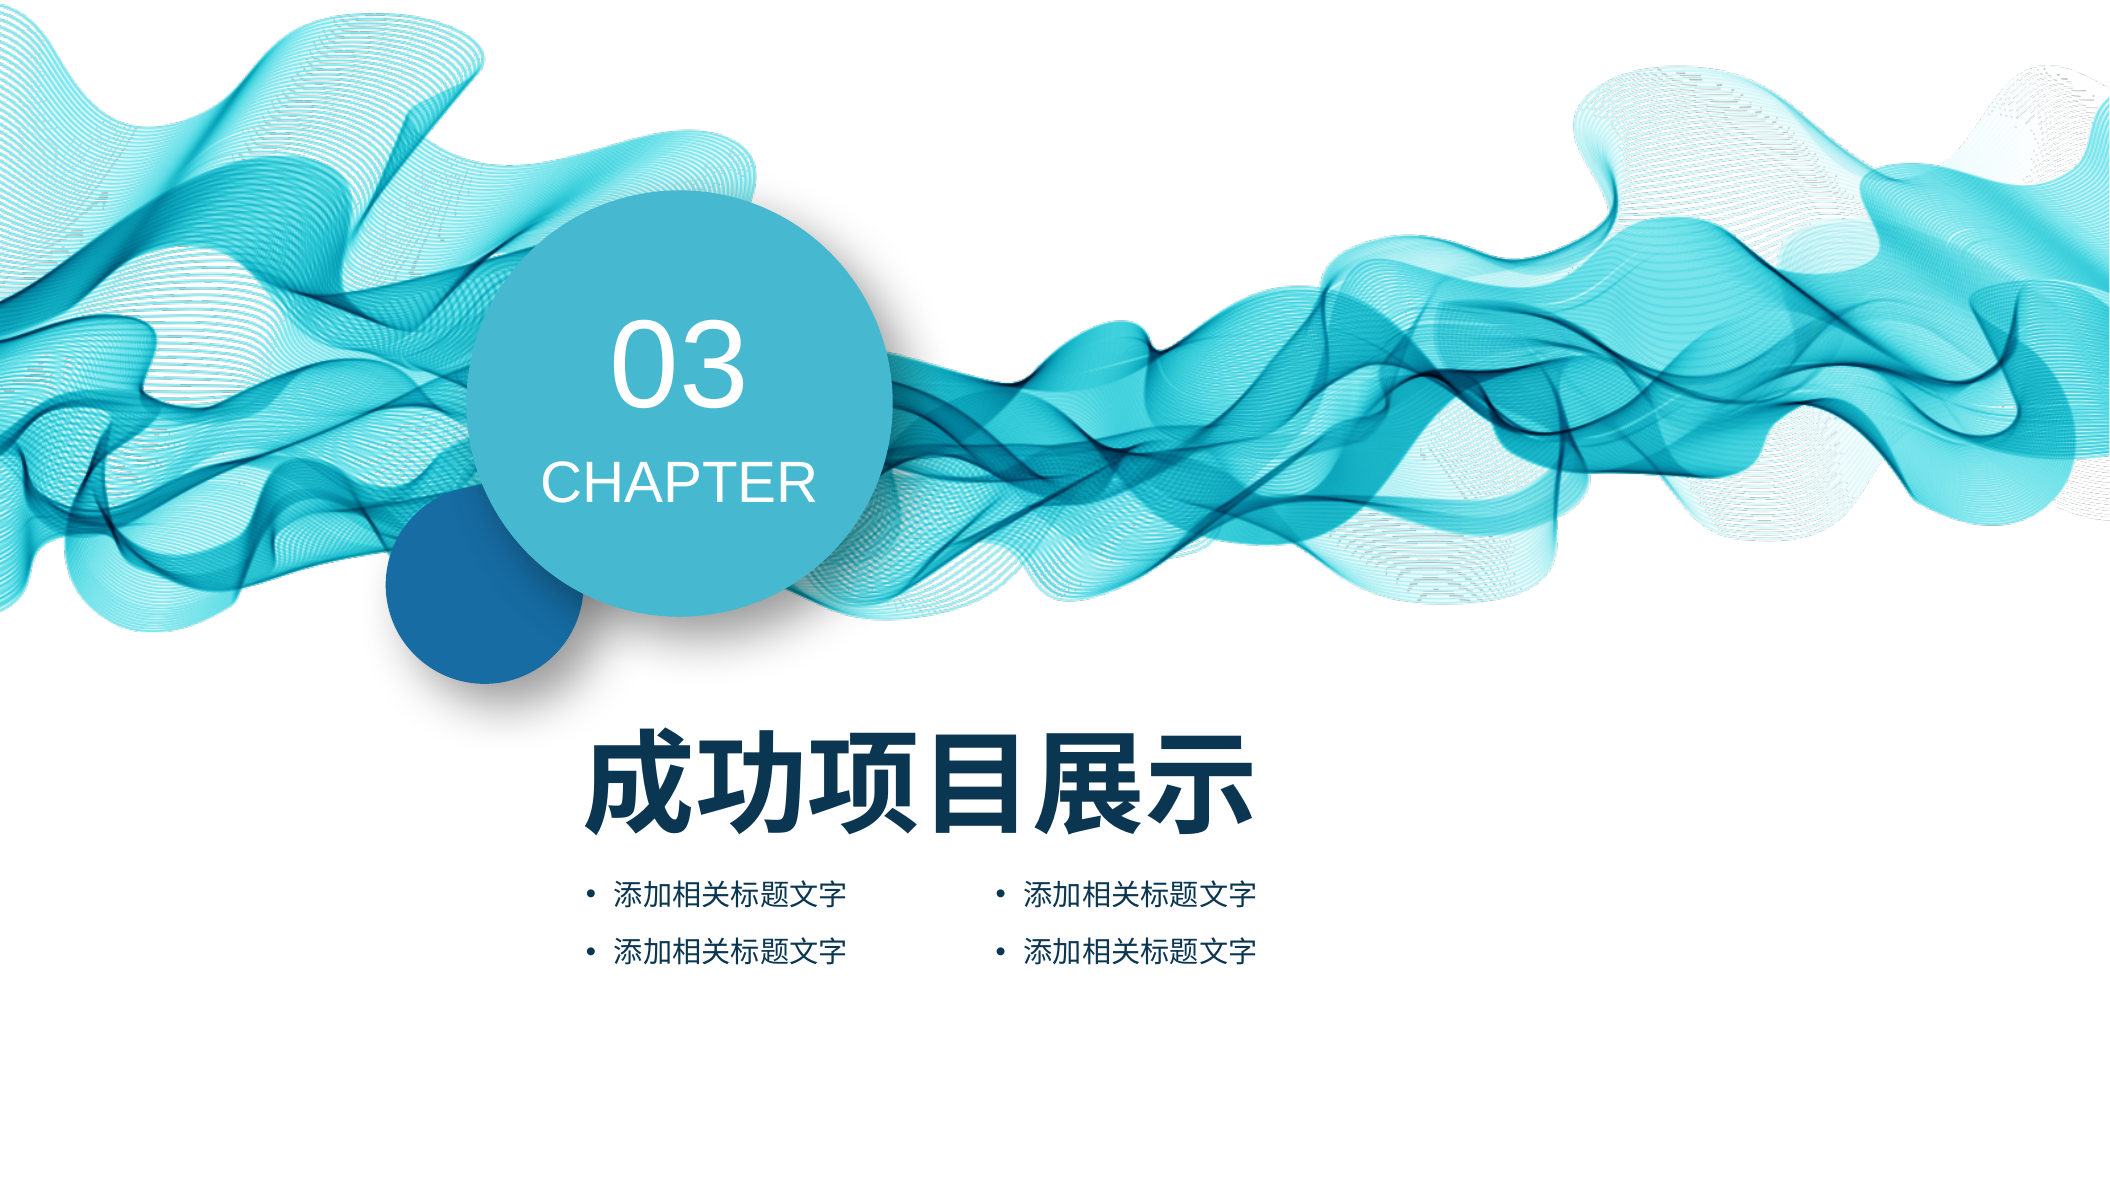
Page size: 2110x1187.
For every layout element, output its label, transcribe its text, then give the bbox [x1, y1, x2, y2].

text_box 添加相关标题文字 [571, 926, 871, 976]
text_box 成功项目展示 [582, 712, 1319, 848]
text_box 添加相关标题文字 [571, 868, 871, 919]
text_box 添加相关标题文字 [980, 926, 1281, 976]
picture [0, 0, 2110, 650]
text_box 添加相关标题文字 [980, 868, 1281, 919]
text_box [408, 650, 561, 685]
